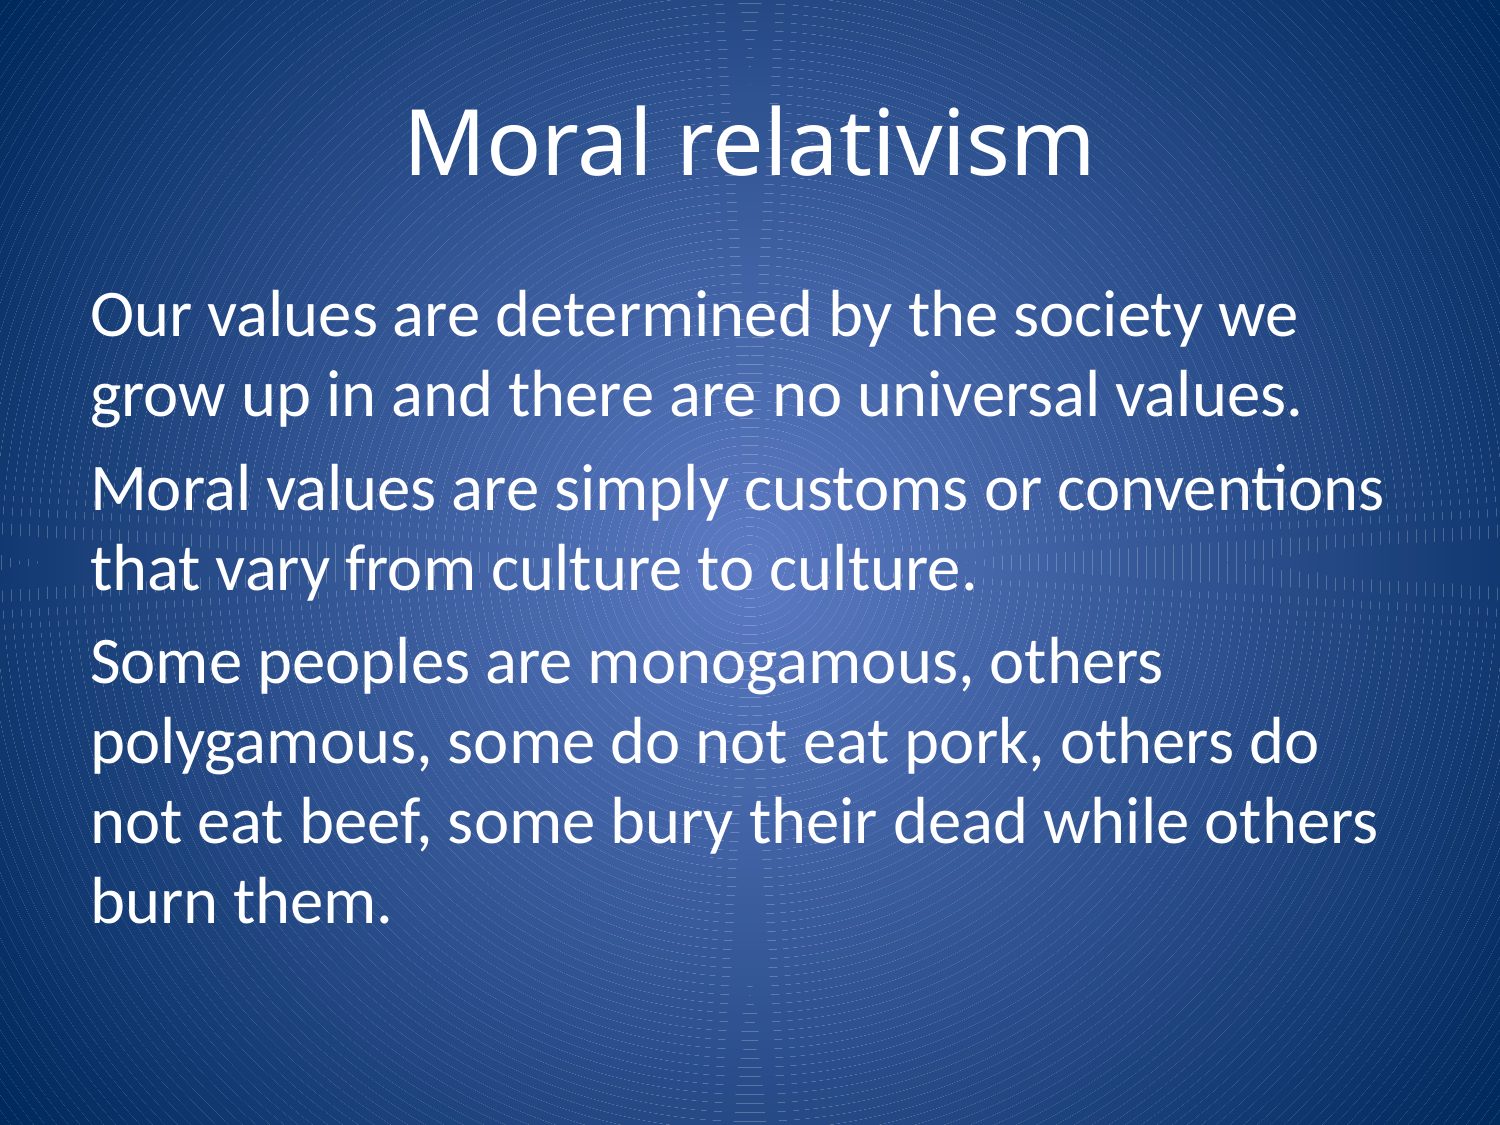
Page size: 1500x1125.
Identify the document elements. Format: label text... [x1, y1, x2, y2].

list Our values are determined by the society we grow up in and there are no universal values. Moral values are simply customs or conventions that vary from culture to culture. Some peoples are monogamous, others polygamous, some do not eat pork, others do not eat beef, some bury their dead while others burn them. [75, 262, 1425, 1005]
title Moral relativism [75, 45, 1425, 233]
